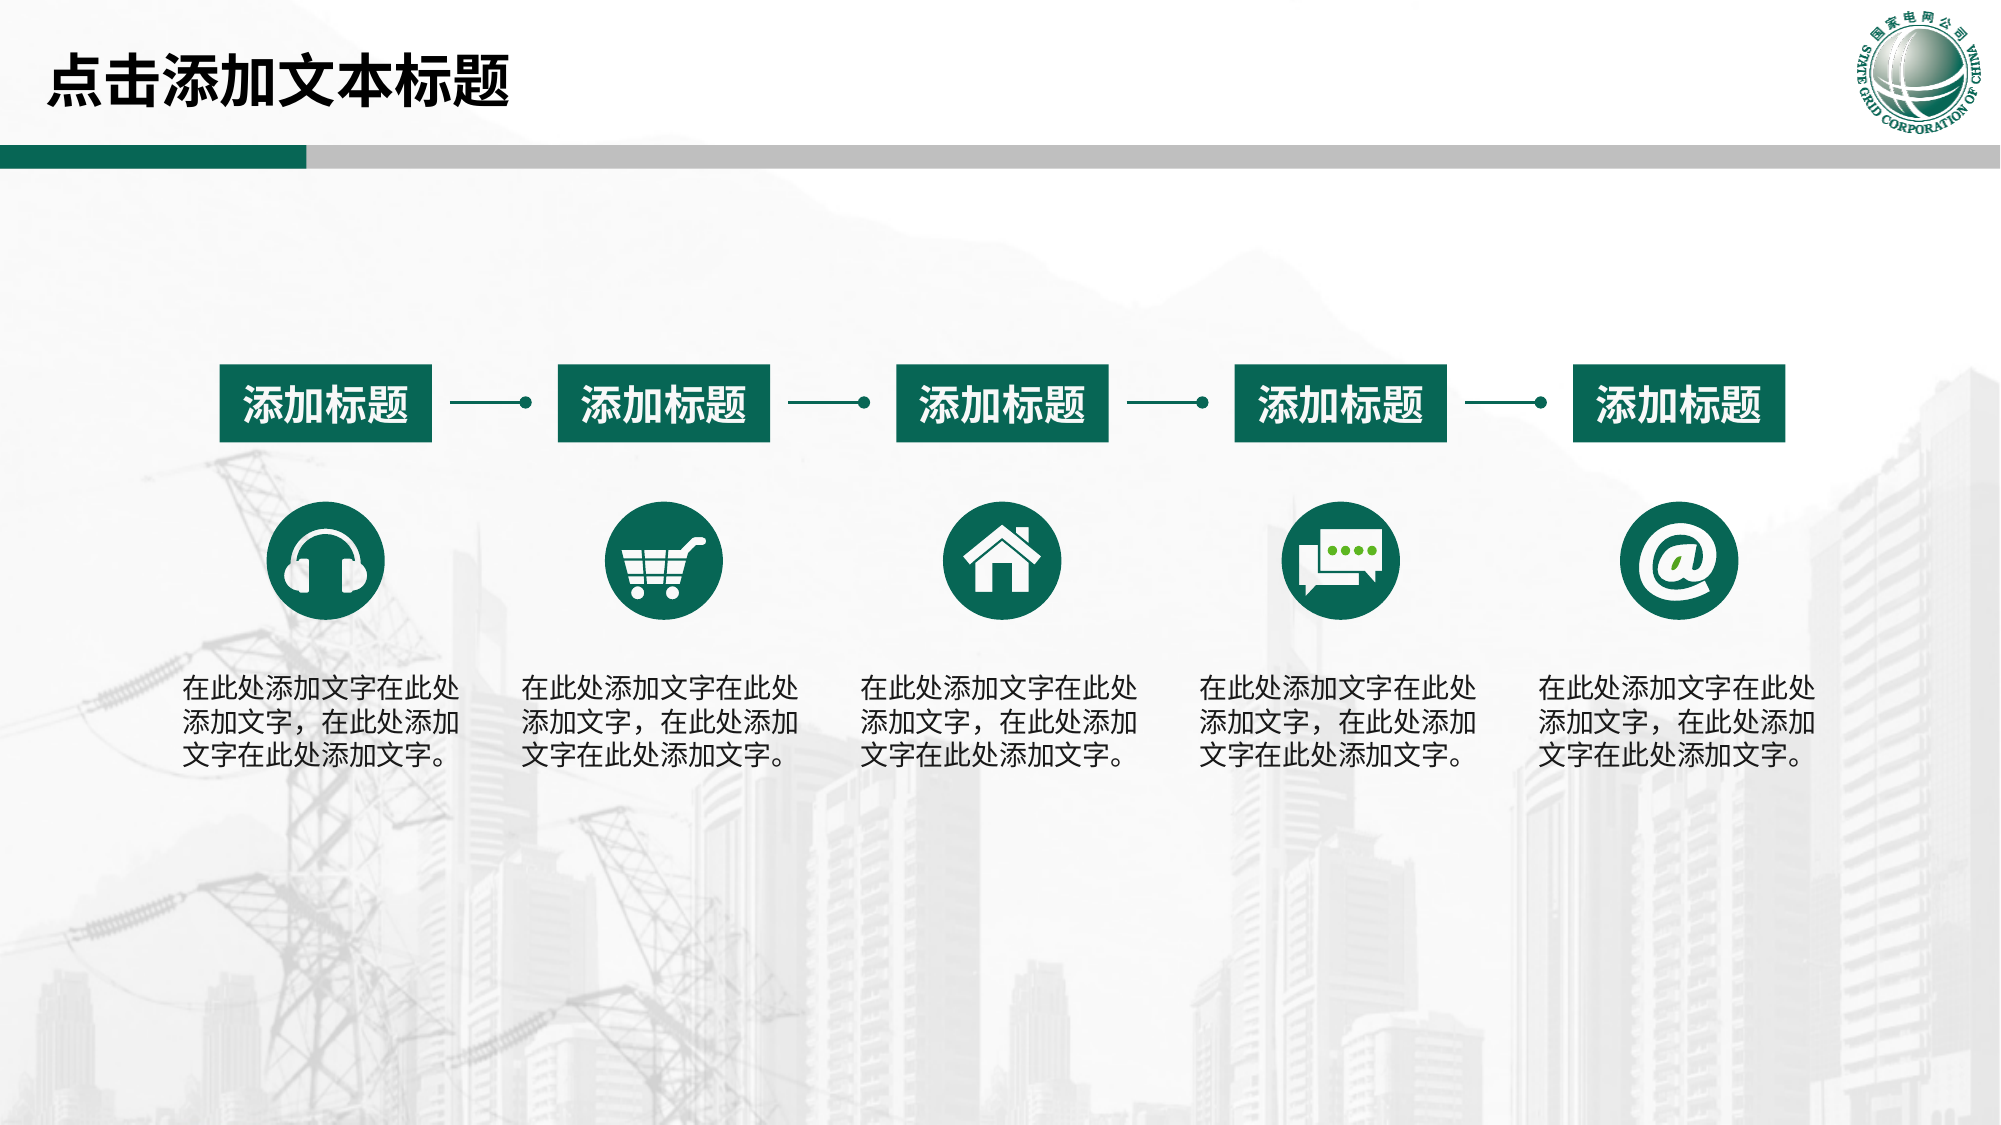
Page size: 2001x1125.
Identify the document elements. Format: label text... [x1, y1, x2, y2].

picture [0, 169, 2001, 1125]
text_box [167, 364, 1840, 780]
text_box 点击添加文本标题 [0, 37, 692, 122]
picture [0, 0, 2001, 145]
